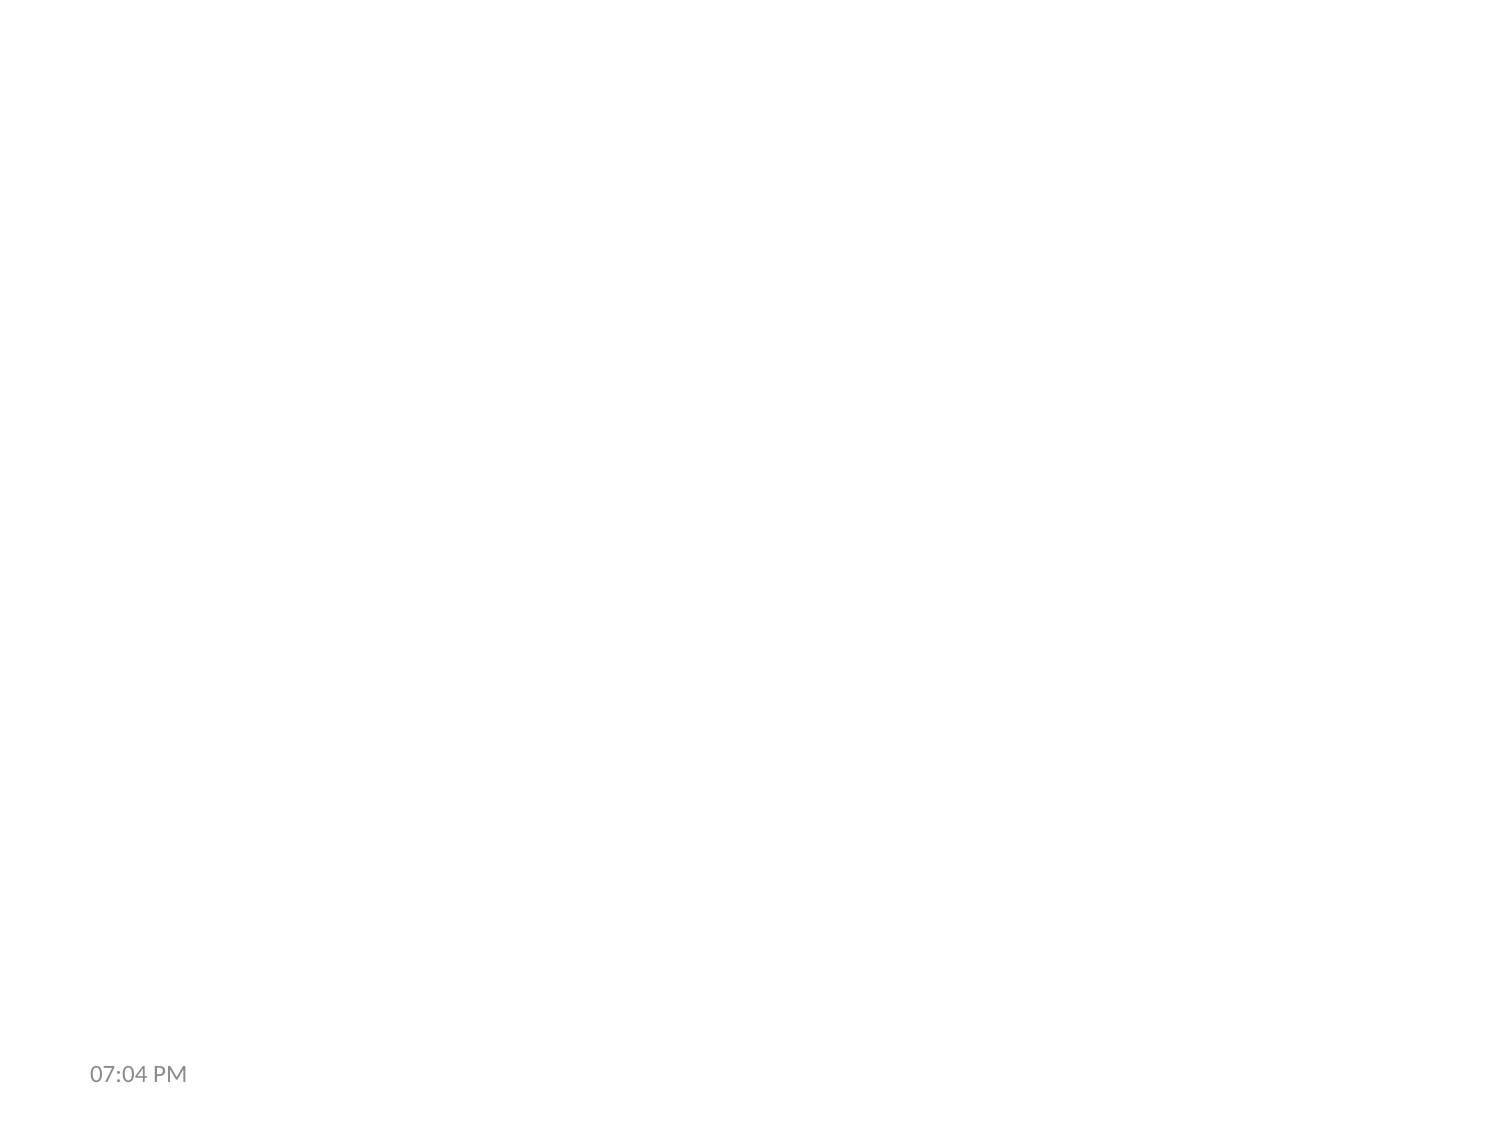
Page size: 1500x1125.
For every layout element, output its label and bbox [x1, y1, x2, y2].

slide_number [75, 1042, 425, 1103]
